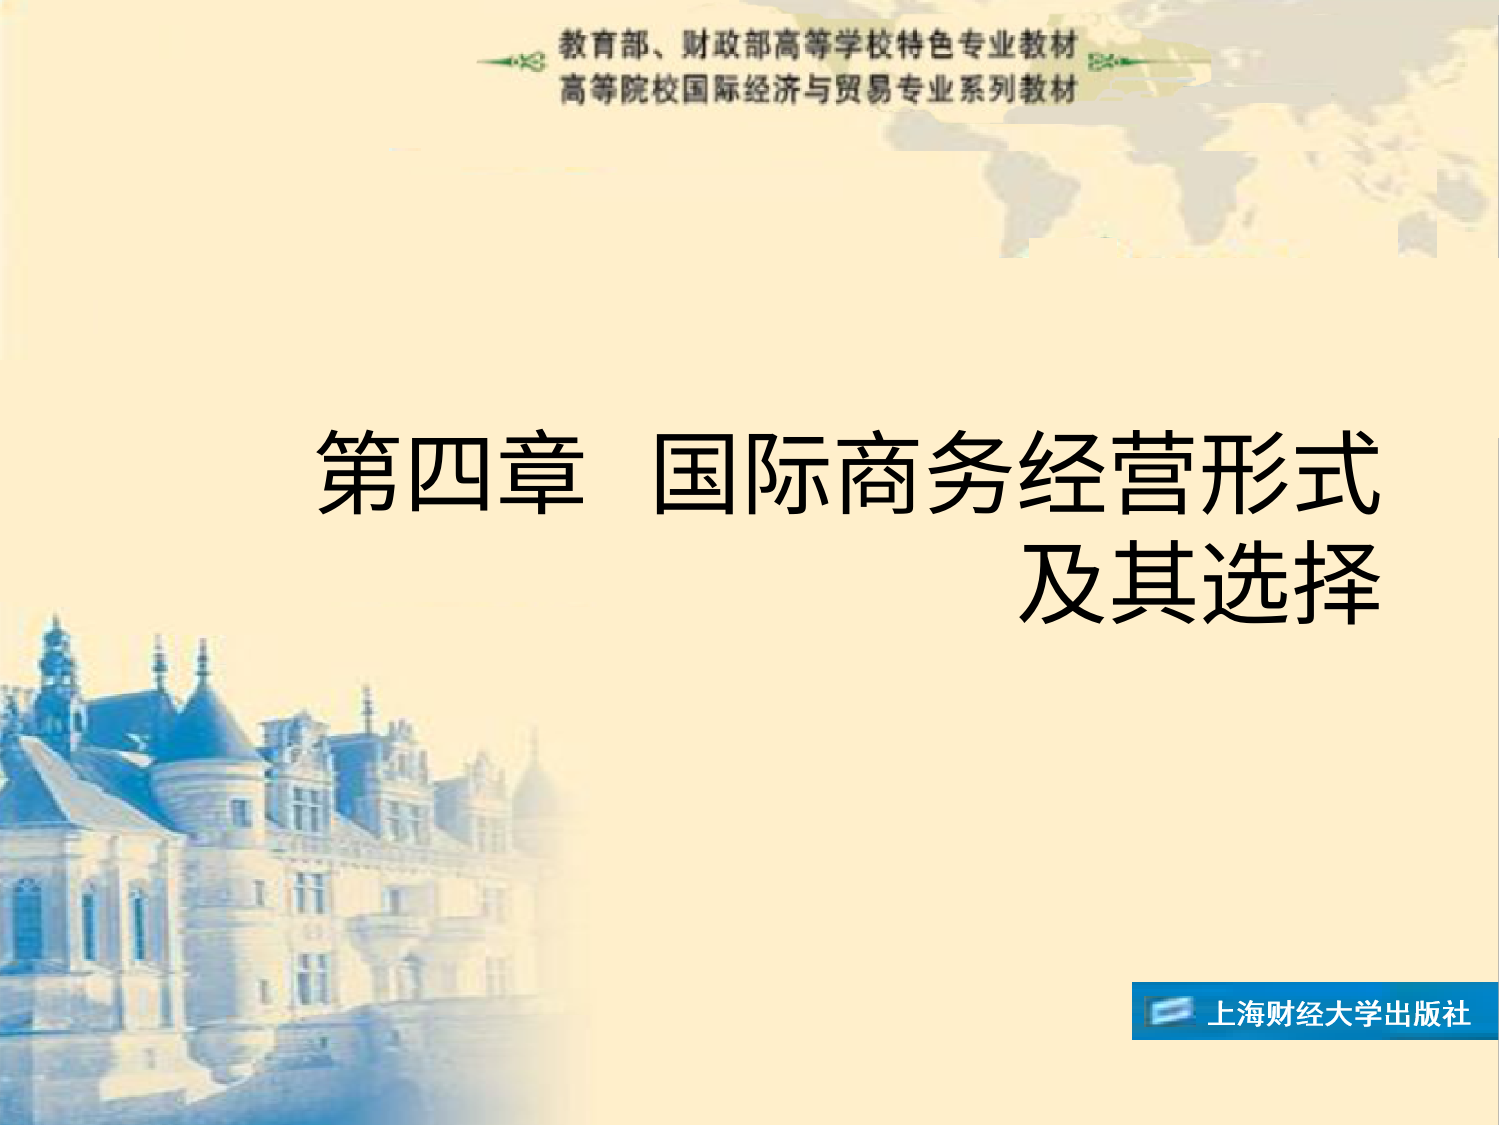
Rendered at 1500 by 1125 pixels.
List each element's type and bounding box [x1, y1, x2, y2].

list [0, 0, 1499, 1125]
